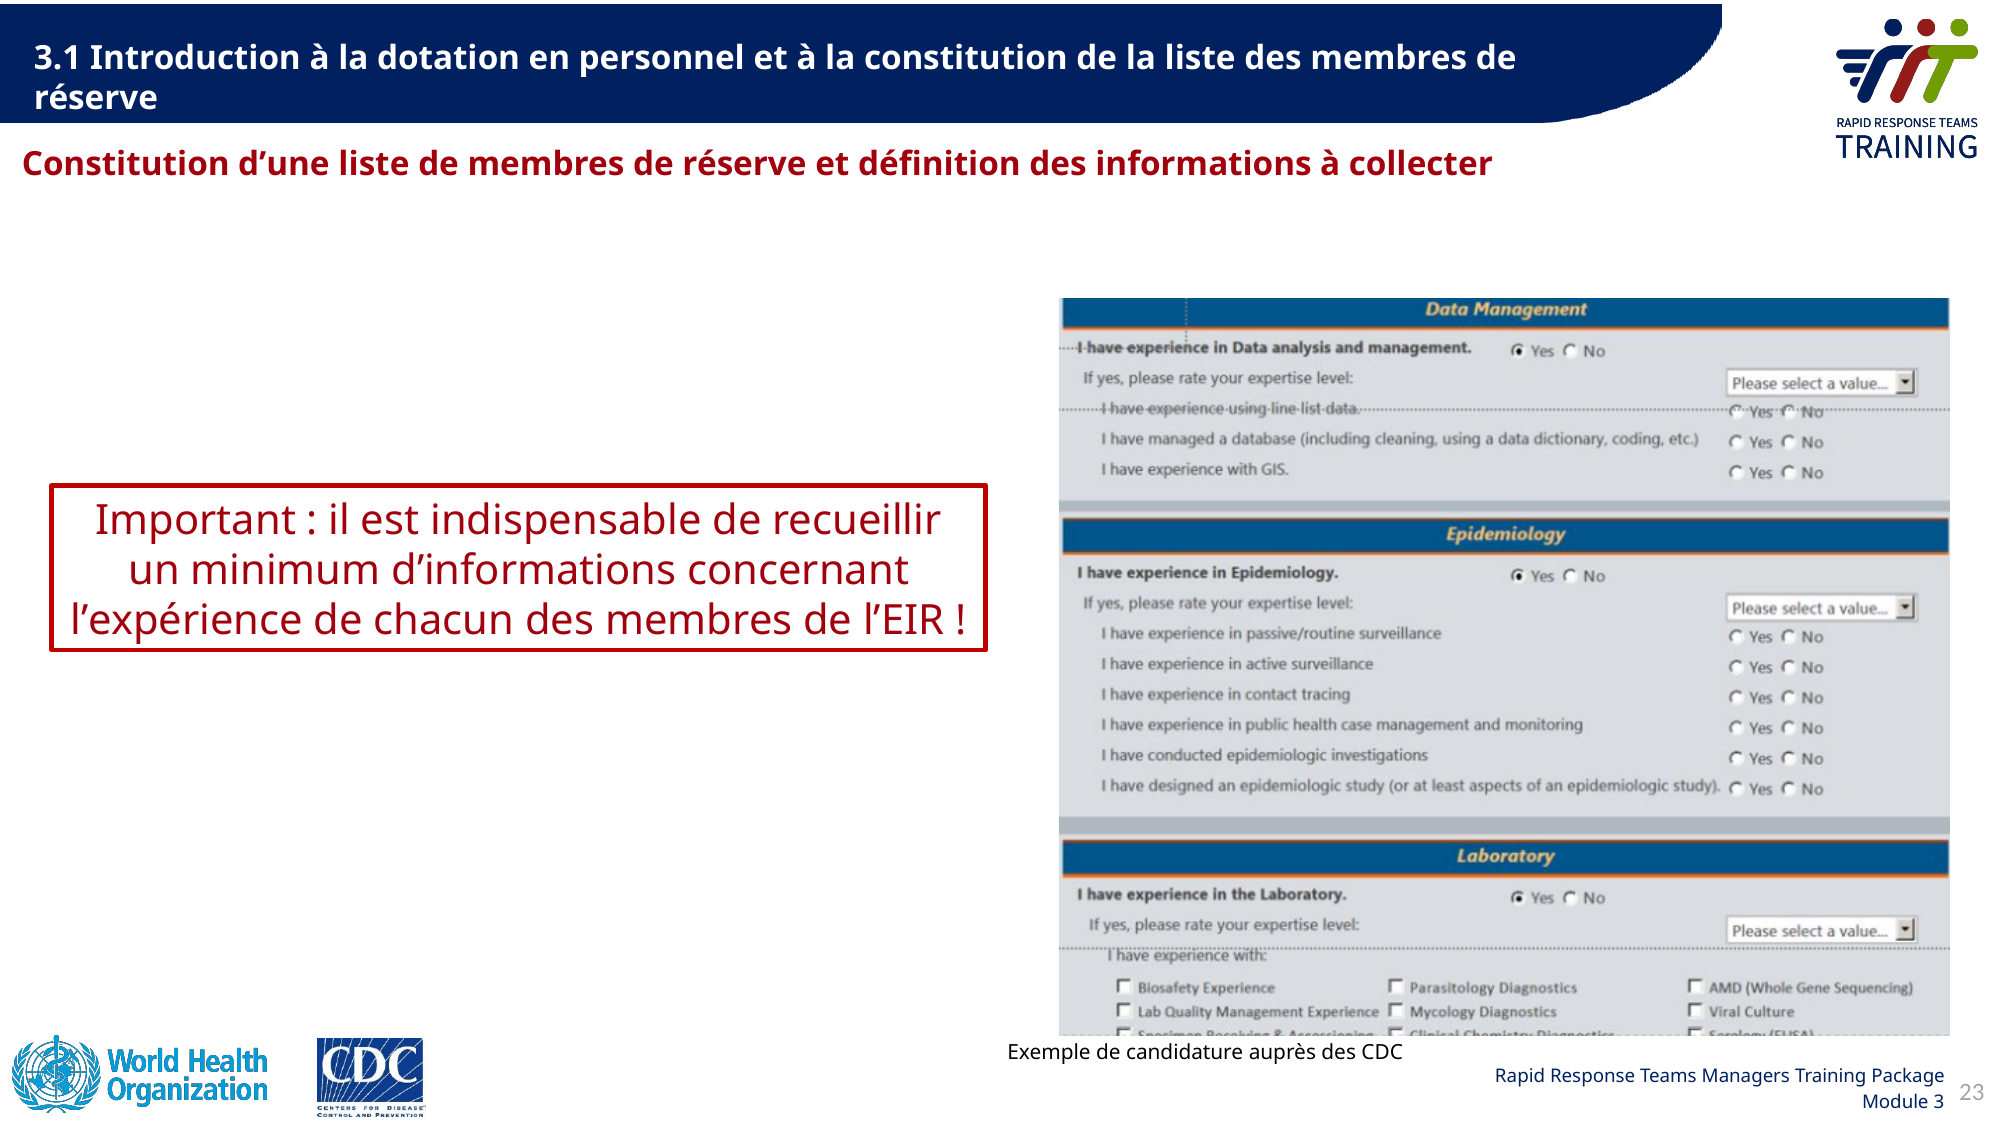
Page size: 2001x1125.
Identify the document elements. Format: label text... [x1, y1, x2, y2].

text_box Exemple de candidature auprès des CDC [992, 1031, 1418, 1071]
picture [12, 1083, 48, 1113]
picture [34, 1054, 43, 1078]
picture [36, 1088, 78, 1105]
text_box 3.1 Introduction à la dotation en personnel et à la constitution de la liste des membres de réserve [19, 29, 1648, 124]
picture [71, 1053, 90, 1091]
picture [24, 1054, 36, 1087]
text_box Important : il est indispensable de recueillir un minimum dʼinformations concernant lʼexpérience de chacun des membres de lʼEIR ! [50, 483, 988, 652]
picture [1835, 19, 1978, 167]
picture [46, 1056, 54, 1062]
picture [317, 1038, 426, 1117]
picture [0, 4, 1722, 123]
picture [59, 1035, 267, 1113]
picture [1058, 297, 1951, 1036]
title Constitution dʼune liste de membres de réserve et définition des informations à collecter [18, 67, 1782, 260]
slide_number 23 [1930, 1067, 2000, 1125]
picture [30, 1083, 37, 1091]
picture [12, 1035, 54, 1068]
picture [22, 1062, 26, 1077]
picture [50, 1108, 62, 1113]
picture [40, 1062, 47, 1070]
